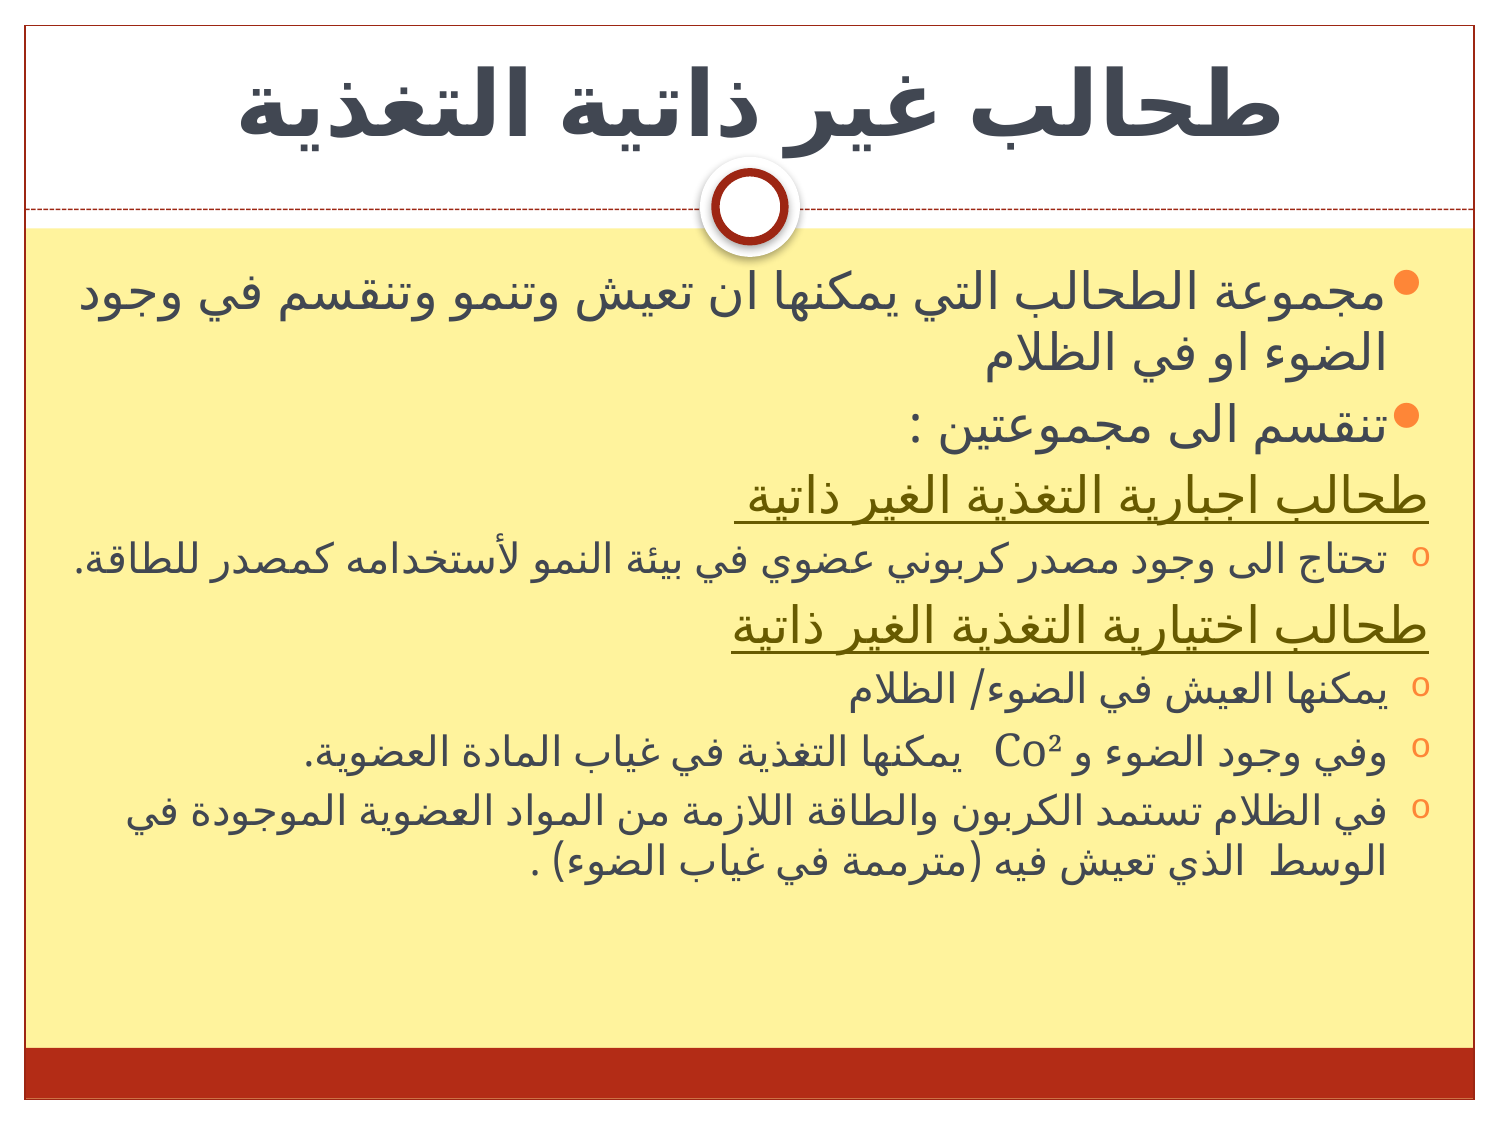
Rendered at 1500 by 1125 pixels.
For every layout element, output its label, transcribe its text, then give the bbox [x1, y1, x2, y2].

title طحالب غير ذاتية التغذية [49, 37, 1450, 162]
list مجموعة الطحالب التي يمكنها ان تعيش وتنمو وتنقسم في وجود الضوء او في الظلام تنقسم الى مجموعتين : طحالب اجبارية التغذية الغير ذاتية تحتاج الى وجود مصدر كربوني عضوي في بيئة النمو لأستخدامه كمصدر للطاقة. طحالب اختيارية التغذية الغير ذاتية يمكنها العيش في الضوء/ الظلام وفي وجود الضوء و Co² يمكنها التغذية في غياب المادة العضوية. في الظلام تستمد الكربون والطاقة اللازمة من المواد العضوية الموجودة في الوسط الذي تعيش فيه (مترممة في غياب الضوء) . [49, 250, 1445, 1001]
